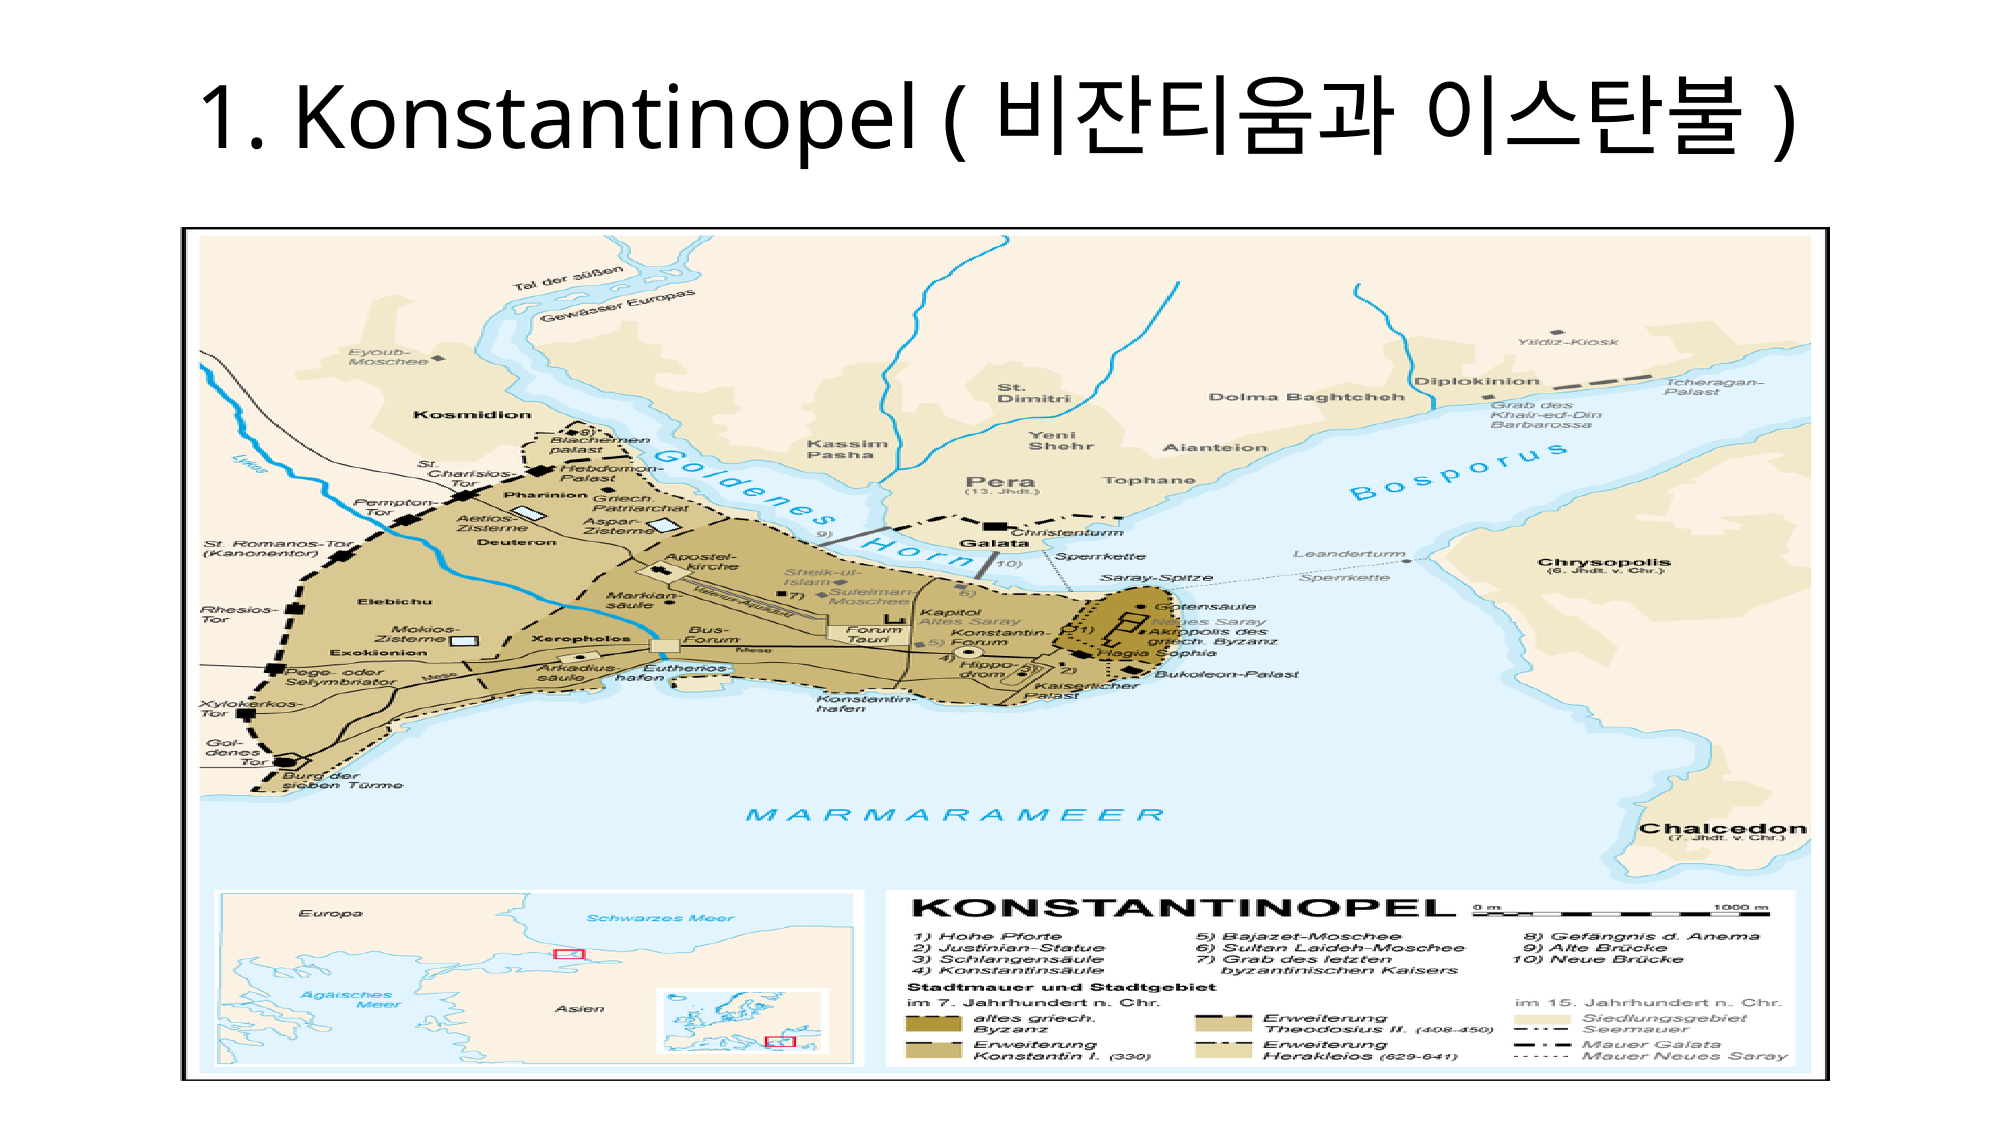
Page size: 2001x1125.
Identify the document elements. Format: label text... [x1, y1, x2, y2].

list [179, 227, 1830, 1081]
title 1. Konstantinopel (비잔티움과 이스탄불) [180, 47, 1830, 181]
